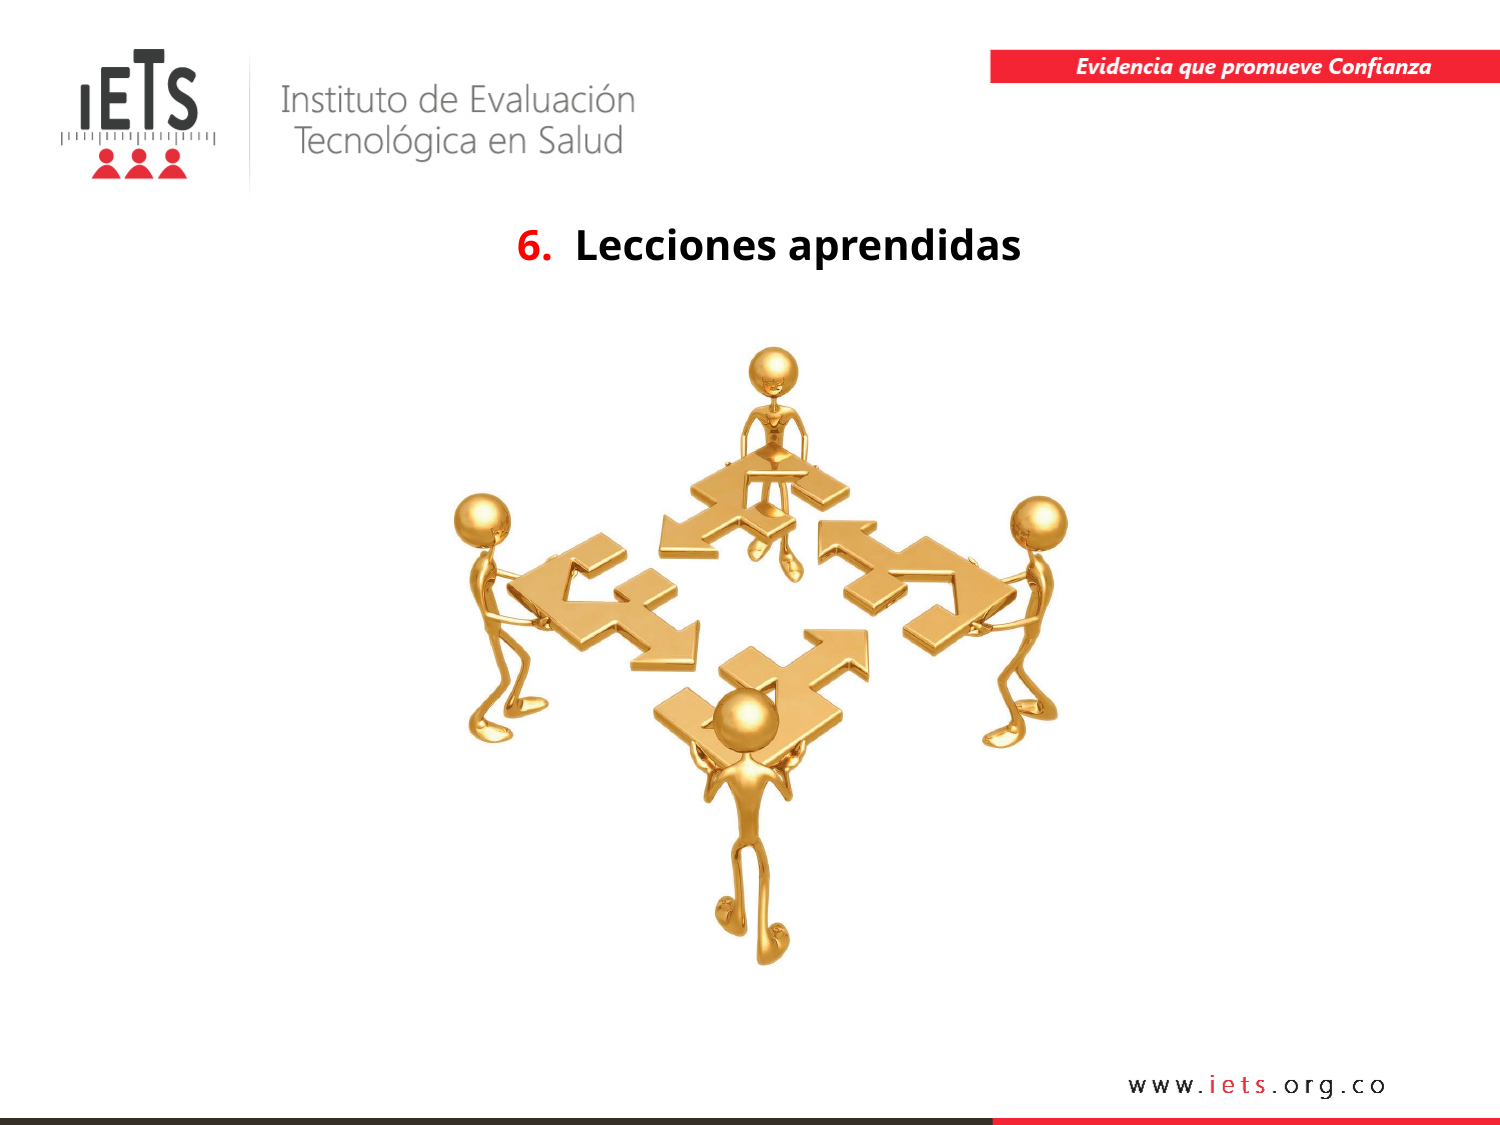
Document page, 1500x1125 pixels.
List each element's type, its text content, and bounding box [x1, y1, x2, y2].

picture [0, 0, 1500, 1125]
text_box 6. Lecciones aprendidas [301, 211, 1238, 457]
